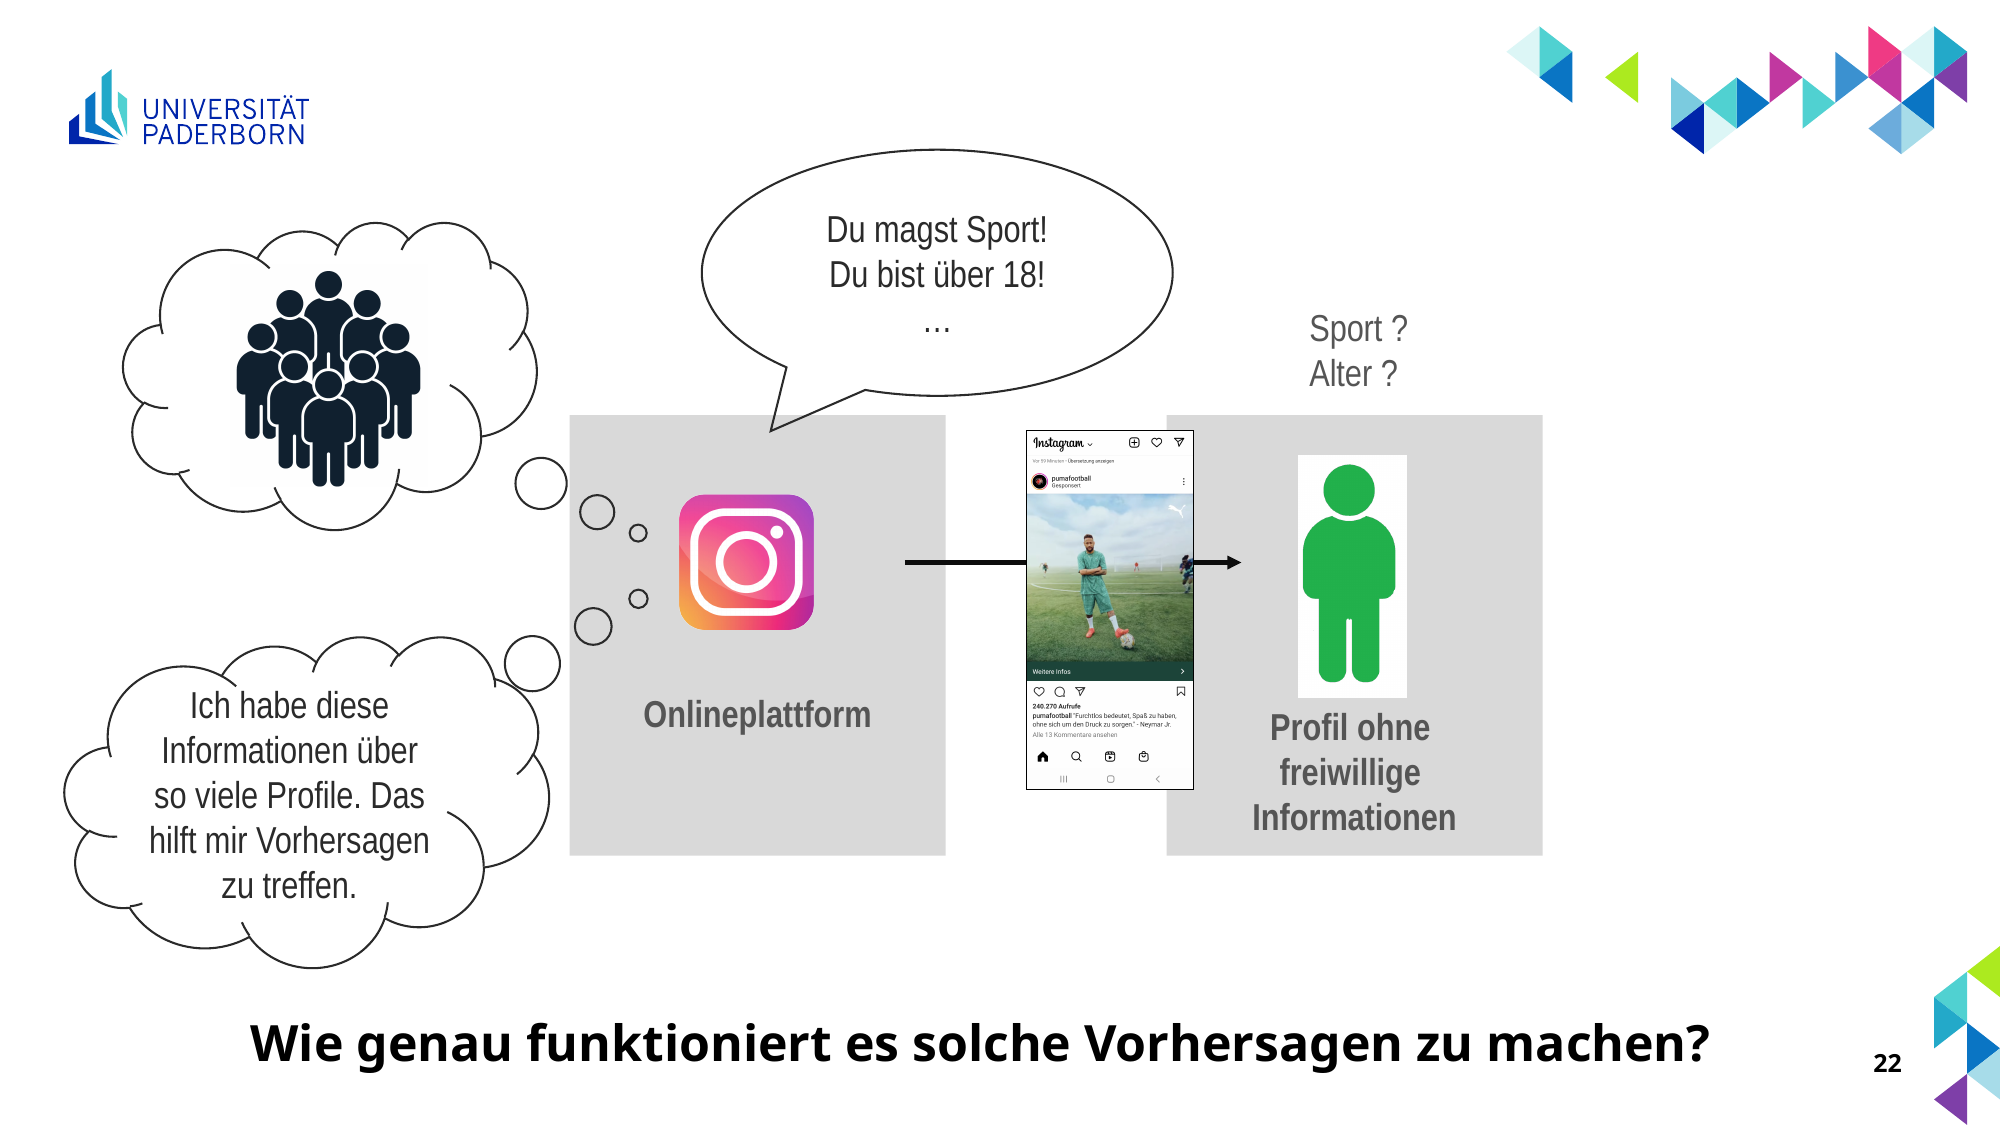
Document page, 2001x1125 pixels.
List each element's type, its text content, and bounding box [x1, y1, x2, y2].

text_box Ich habe diese Informationen über so viele Profile. Das hilft mir Vorhersagen zu treffen. [504, 636, 560, 692]
text_box Onlineplattform [569, 682, 946, 743]
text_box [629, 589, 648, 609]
text_box [1165, 414, 1544, 857]
picture [230, 264, 428, 487]
text_box [122, 222, 537, 531]
text_box [515, 457, 567, 509]
text_box [580, 495, 615, 530]
text_box Sport ? Alter ? [1294, 296, 1424, 402]
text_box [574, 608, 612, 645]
text_box Profil ohne freiwillige Informationen [1166, 695, 1543, 846]
text_box Wie genau funktioniert es solche Vorhersagen zu machen? [235, 1004, 1726, 1079]
text_box [629, 524, 647, 542]
slide_number 22 [1819, 1052, 1902, 1083]
picture [676, 491, 819, 641]
picture [1026, 430, 1194, 790]
picture [1298, 455, 1407, 698]
text_box [569, 414, 947, 857]
text_box Du magst Sport! Du bist über 18! … [701, 149, 1173, 432]
text_box Ich habe diese Informationen über so viele Profile. Das hilft mir Vorhersagen zu treffen. [64, 637, 550, 969]
